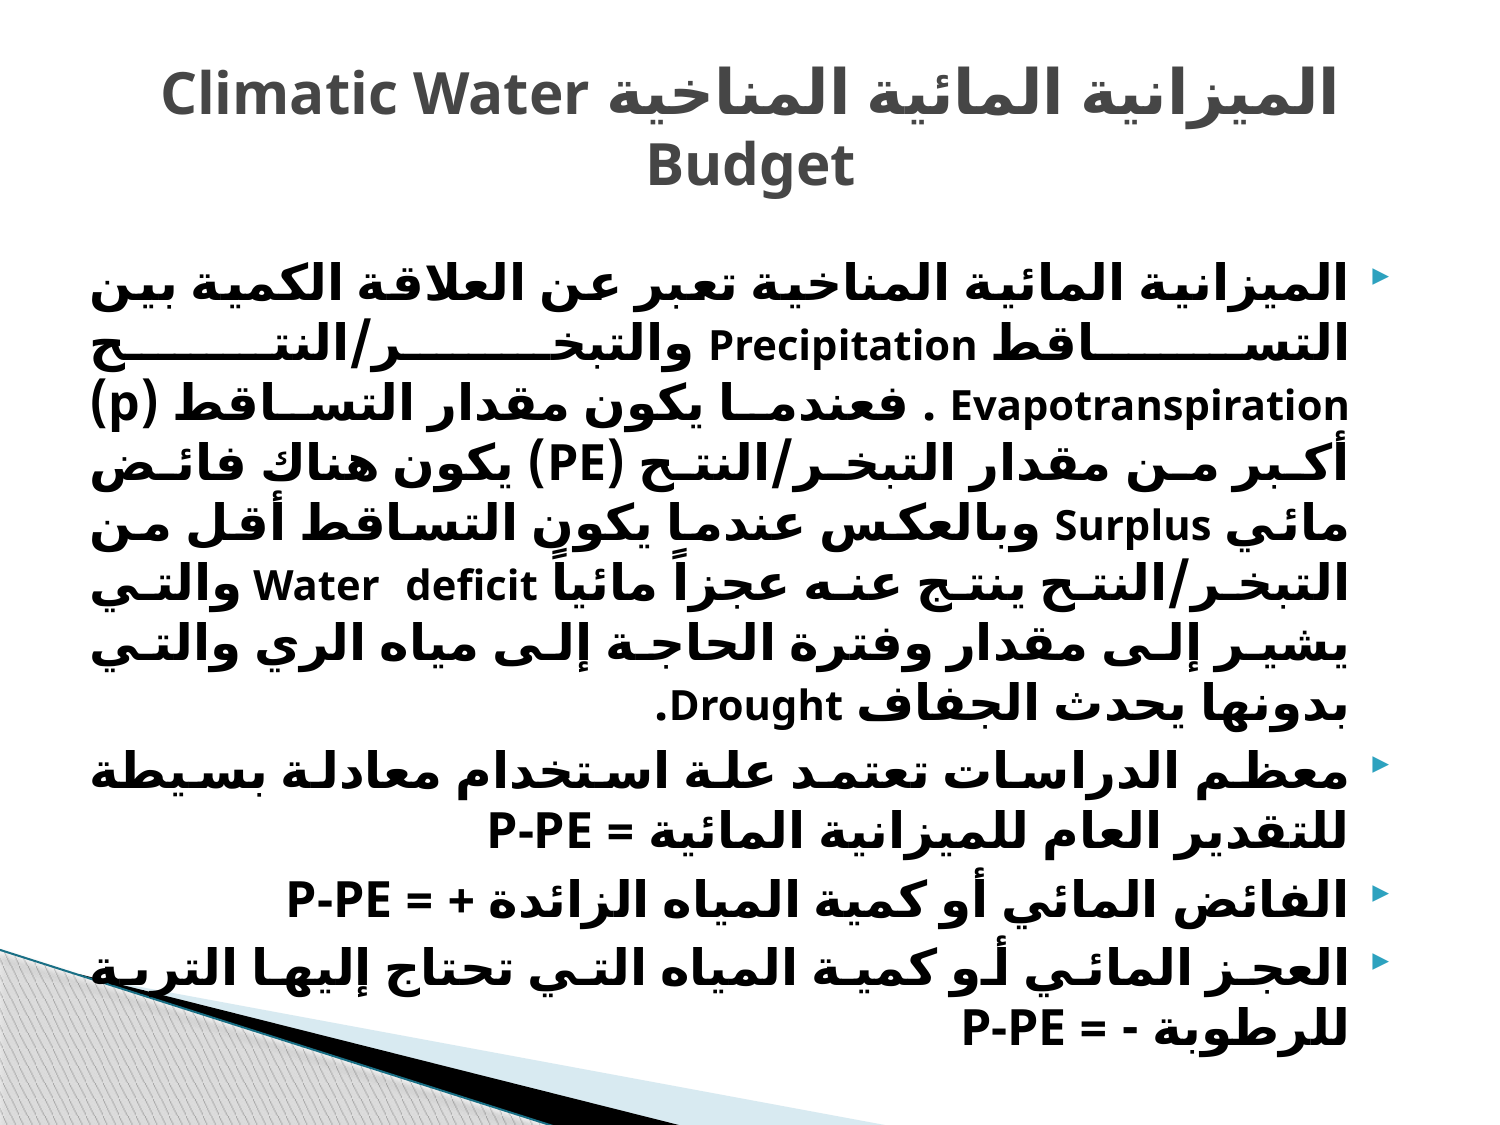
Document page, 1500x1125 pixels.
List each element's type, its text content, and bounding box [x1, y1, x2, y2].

title الميزانية المائية المناخية Climatic Water Budget [94, 50, 1407, 200]
list الميزانية المائية المناخية تعبر عن العلاقة الكمية بين التساقط Precipitation والتبخر/النتح Evapotranspiration . فعندما يكون مقدار التساقط (p) أكبر من مقدار التبخر/النتح (PE) يكون هناك فائض مائي Surplus وبالعكس عندما يكون التساقط أقل من التبخر/النتح ينتج عنه عجزاً مائياً Water deficit والتي يشير إلى مقدار وفترة الحاجة إلى مياه الري والتي بدونها يحدث الجفاف Drought. معظم الدراسات تعتمد علة استخدام معادلة بسيطة للتقدير العام للميزانية المائية = P-PE الفائض المائي أو كمية المياه الزائدة + = P-PE العجز المائي أو كمية المياه التي تحتاج إليها التربة للرطوبة - = P-PE [75, 243, 1425, 986]
